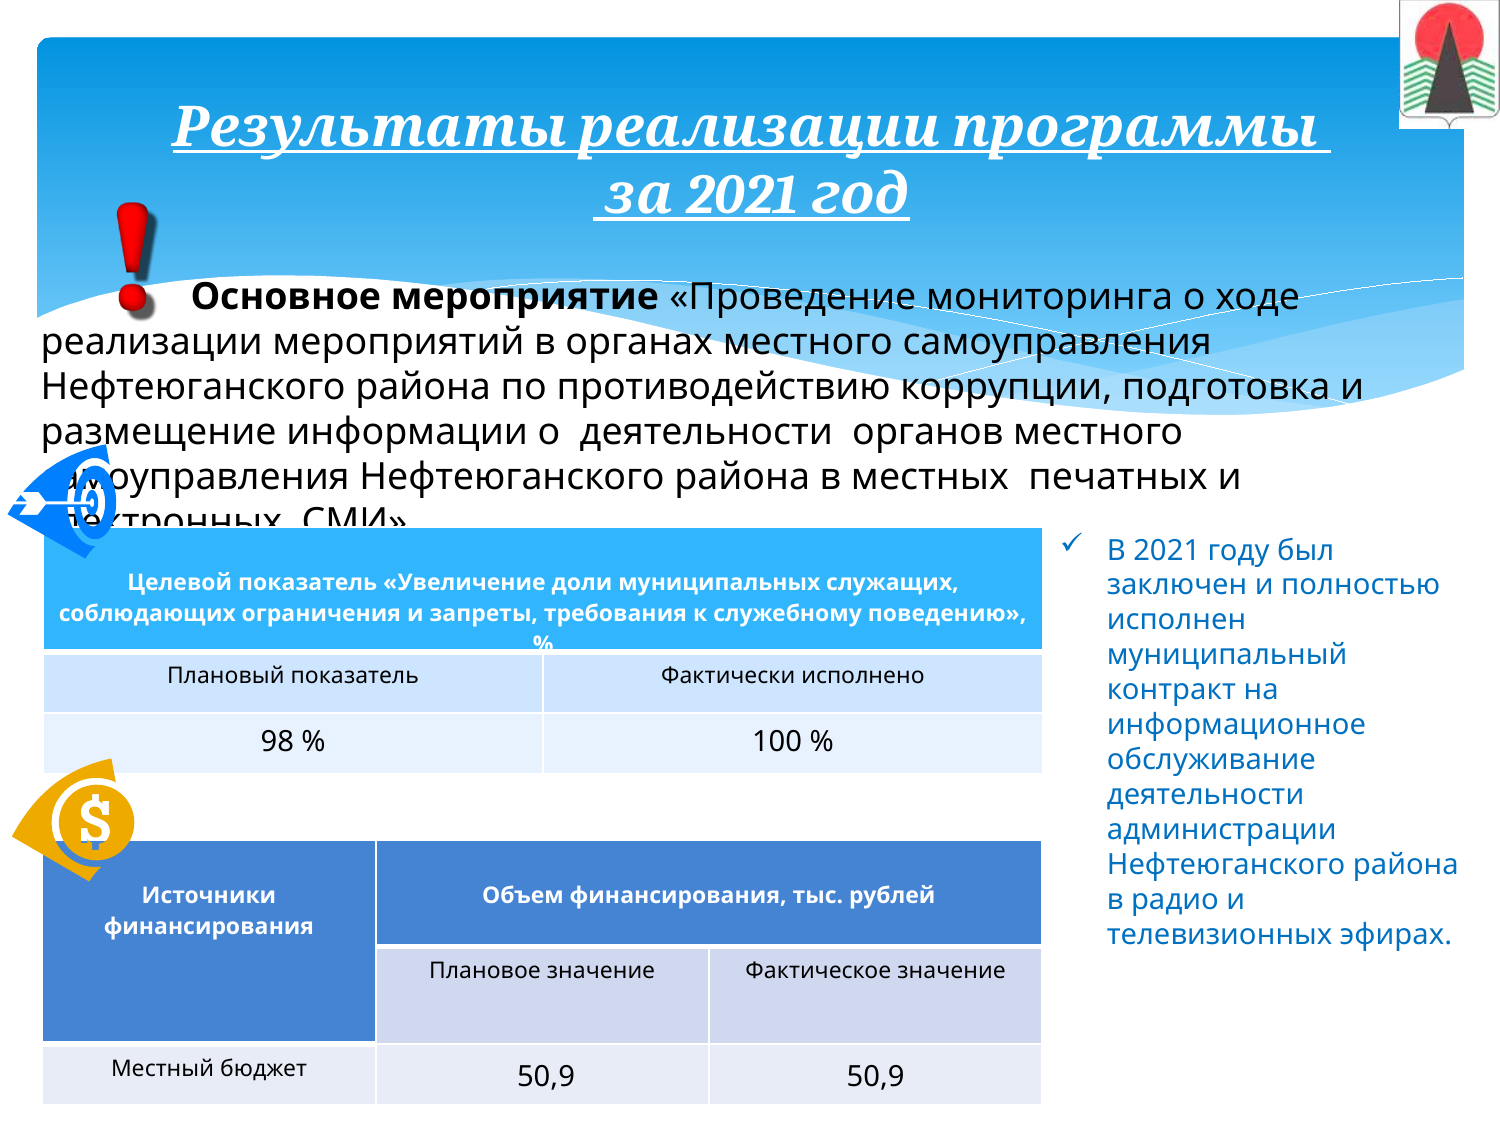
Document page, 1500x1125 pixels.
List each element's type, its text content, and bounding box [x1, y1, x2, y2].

table_cell Фактическое значение [710, 949, 1041, 1043]
table_cell Плановое значение [377, 949, 708, 1043]
table_header Целевой показатель «Увеличение доли муниципальных служащих, соблюдающих ограничения и запреты, требования к служебному поведению», % [44, 528, 1042, 649]
picture [11, 758, 135, 882]
table_header Объем финансирования, тыс. рублей [377, 841, 1041, 944]
table_cell Местный бюджет [43, 1047, 375, 1104]
picture [70, 198, 198, 325]
table_cell 50,9 [377, 1045, 708, 1104]
text_box Основное мероприятие «Проведение мониторинга о ходе реализации мероприятий в органах местного самоуправления Нефтеюганского района по противодействию коррупции, подготовка и размещение информации о деятельности органов местного самоуправления Нефтеюганского района в местных печатных и электронных СМИ» [25, 219, 1500, 550]
table_cell 50,9 [710, 1045, 1041, 1104]
picture [1399, 0, 1500, 129]
picture [7, 444, 117, 559]
table_header Источники финансирования [43, 841, 375, 1041]
table_cell 98 % [44, 714, 542, 773]
table_cell Плановый показатель [44, 655, 542, 712]
title Результаты реализации программы за 2021 год [76, 54, 1427, 219]
table_cell Фактически исполнено [544, 655, 1042, 712]
table_cell 100 % [544, 714, 1042, 773]
text_box В 2021 году был заключен и полностью исполнен муниципальный контракт на информационное обслуживание деятельности администрации Нефтеюганского района в радио и телевизионных эфирах. [1045, 453, 1485, 958]
